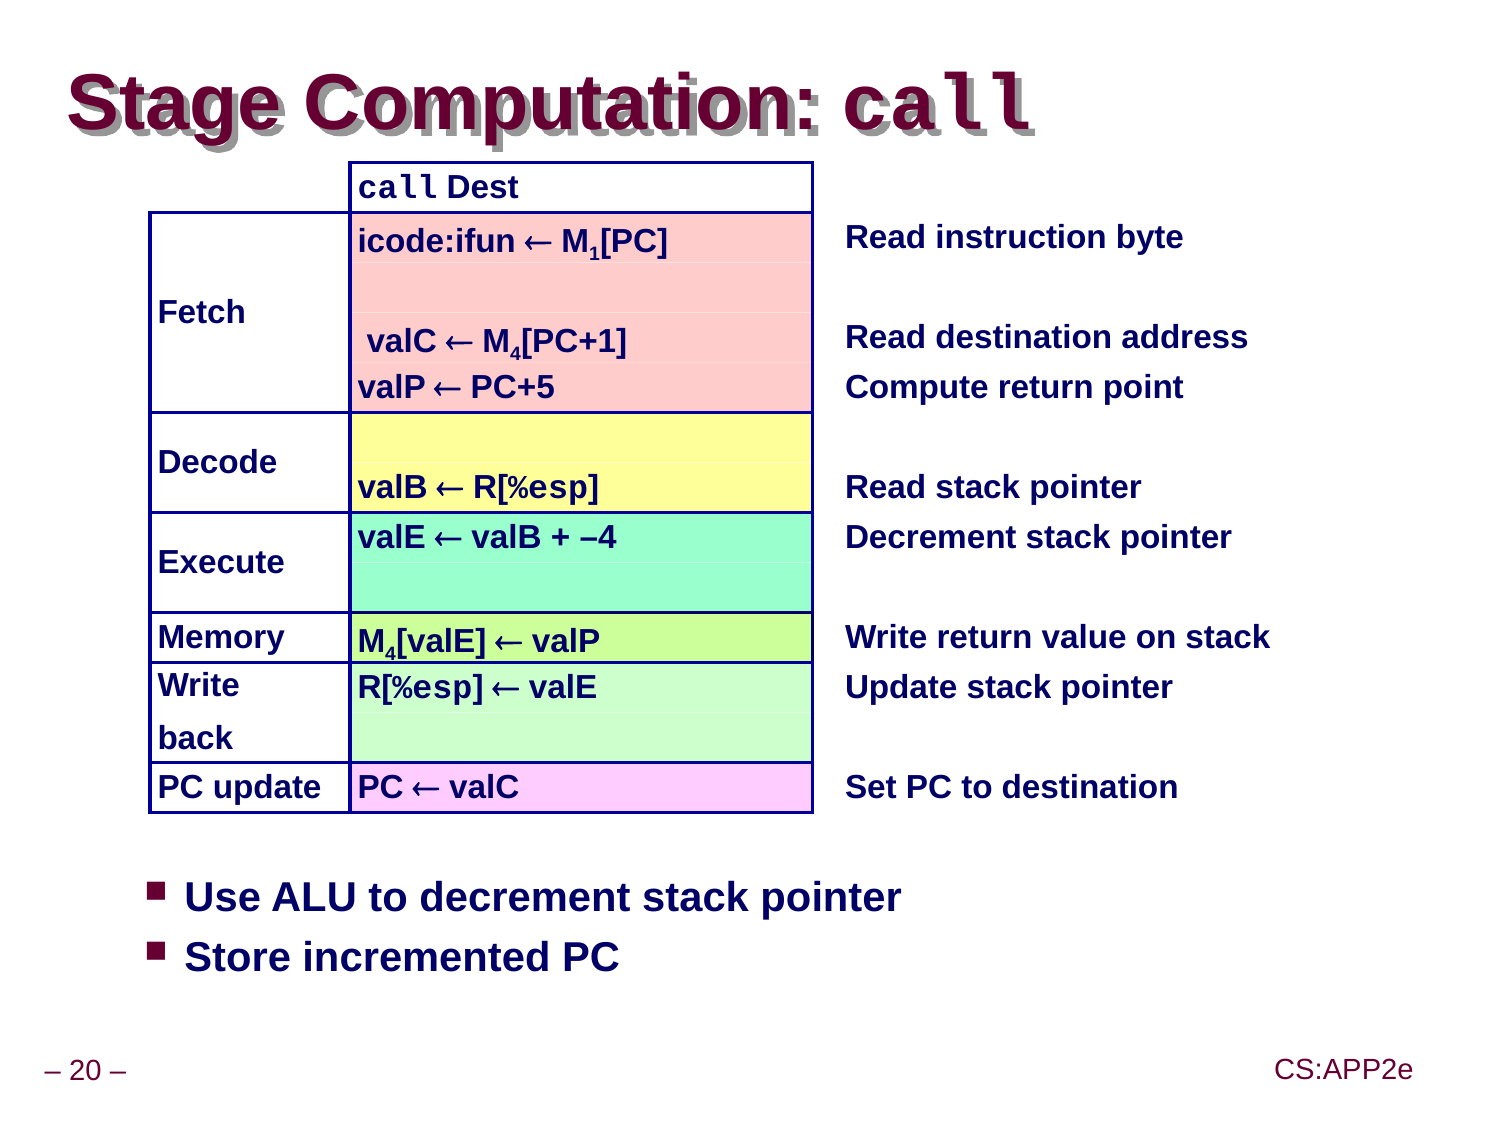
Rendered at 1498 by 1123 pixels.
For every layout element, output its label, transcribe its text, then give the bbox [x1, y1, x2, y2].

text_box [149, 412, 1301, 512]
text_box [149, 612, 1301, 662]
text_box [149, 662, 1301, 762]
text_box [149, 762, 1301, 813]
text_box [149, 212, 1301, 412]
list Use ALU to decrement stack pointer Store incremented PC [47, 862, 1409, 1056]
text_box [149, 512, 1301, 612]
title Stage Computation: call [66, 40, 1495, 169]
text_box call Dest [349, 162, 813, 210]
